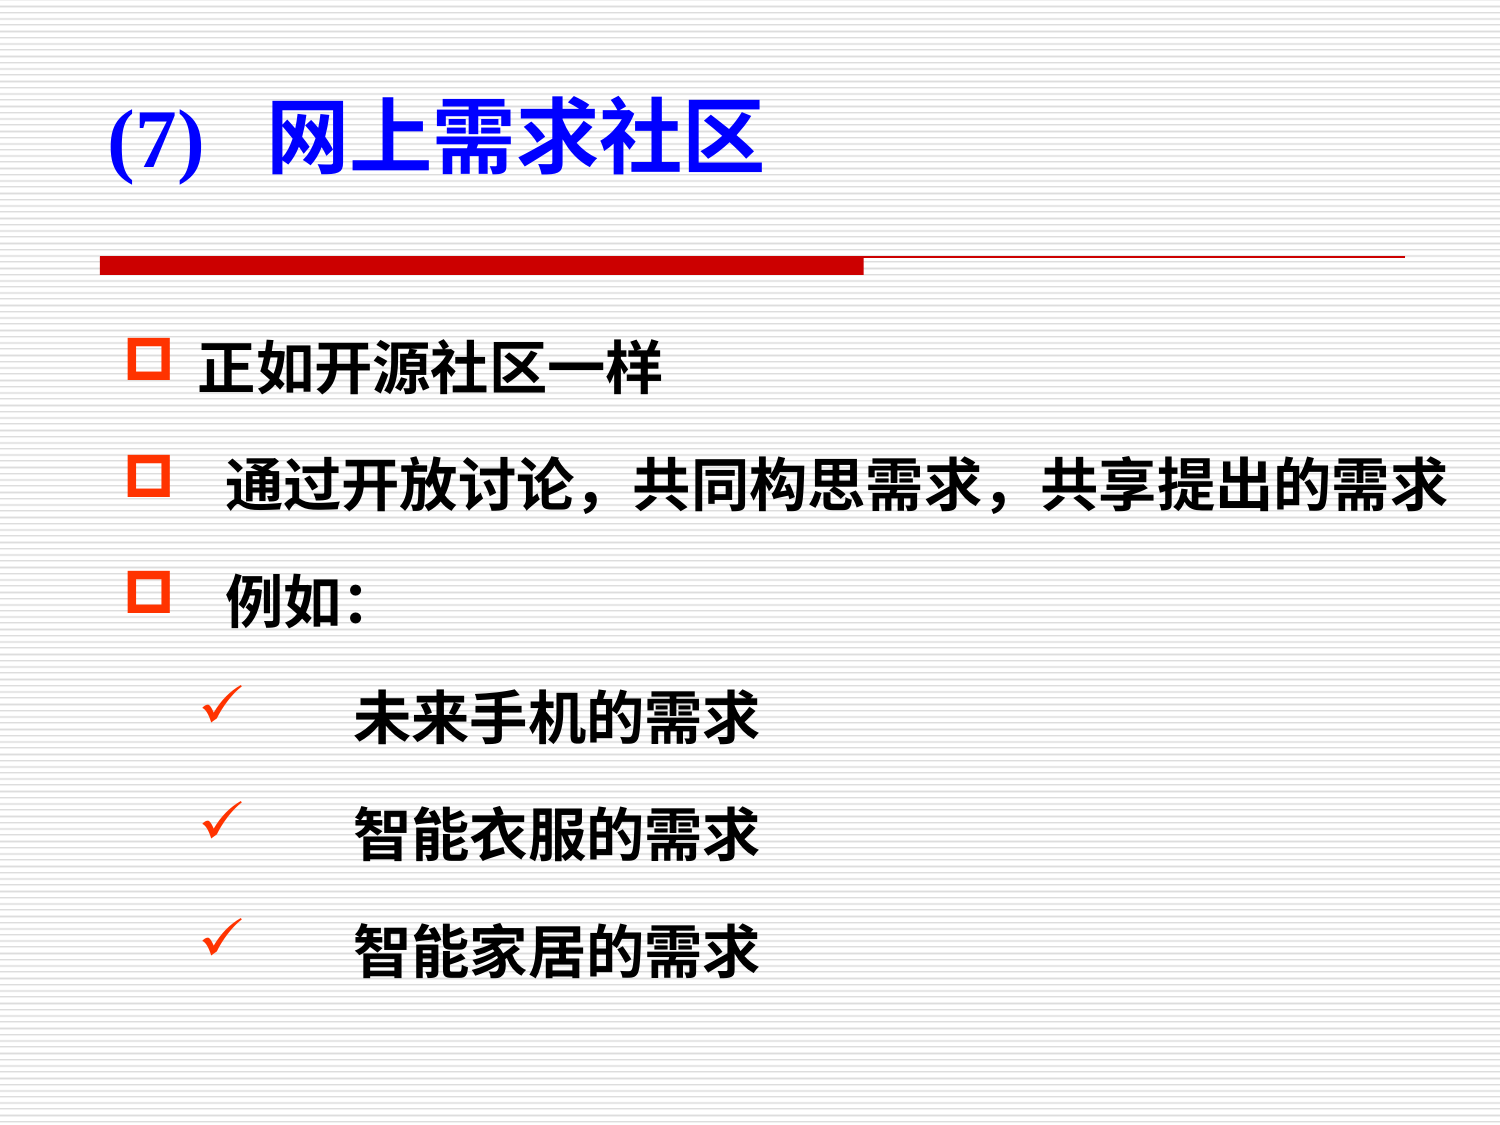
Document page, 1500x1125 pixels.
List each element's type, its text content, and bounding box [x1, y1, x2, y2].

text_box (7) 网上需求社区 [92, 88, 1381, 194]
picture [0, 0, 1500, 1125]
text_box 正如开源社区一样 通过开放讨论，共同构思需求，共享提出的需求 例如： 未来手机的需求 智能衣服的需求 智能家居的需求 [108, 289, 1481, 993]
